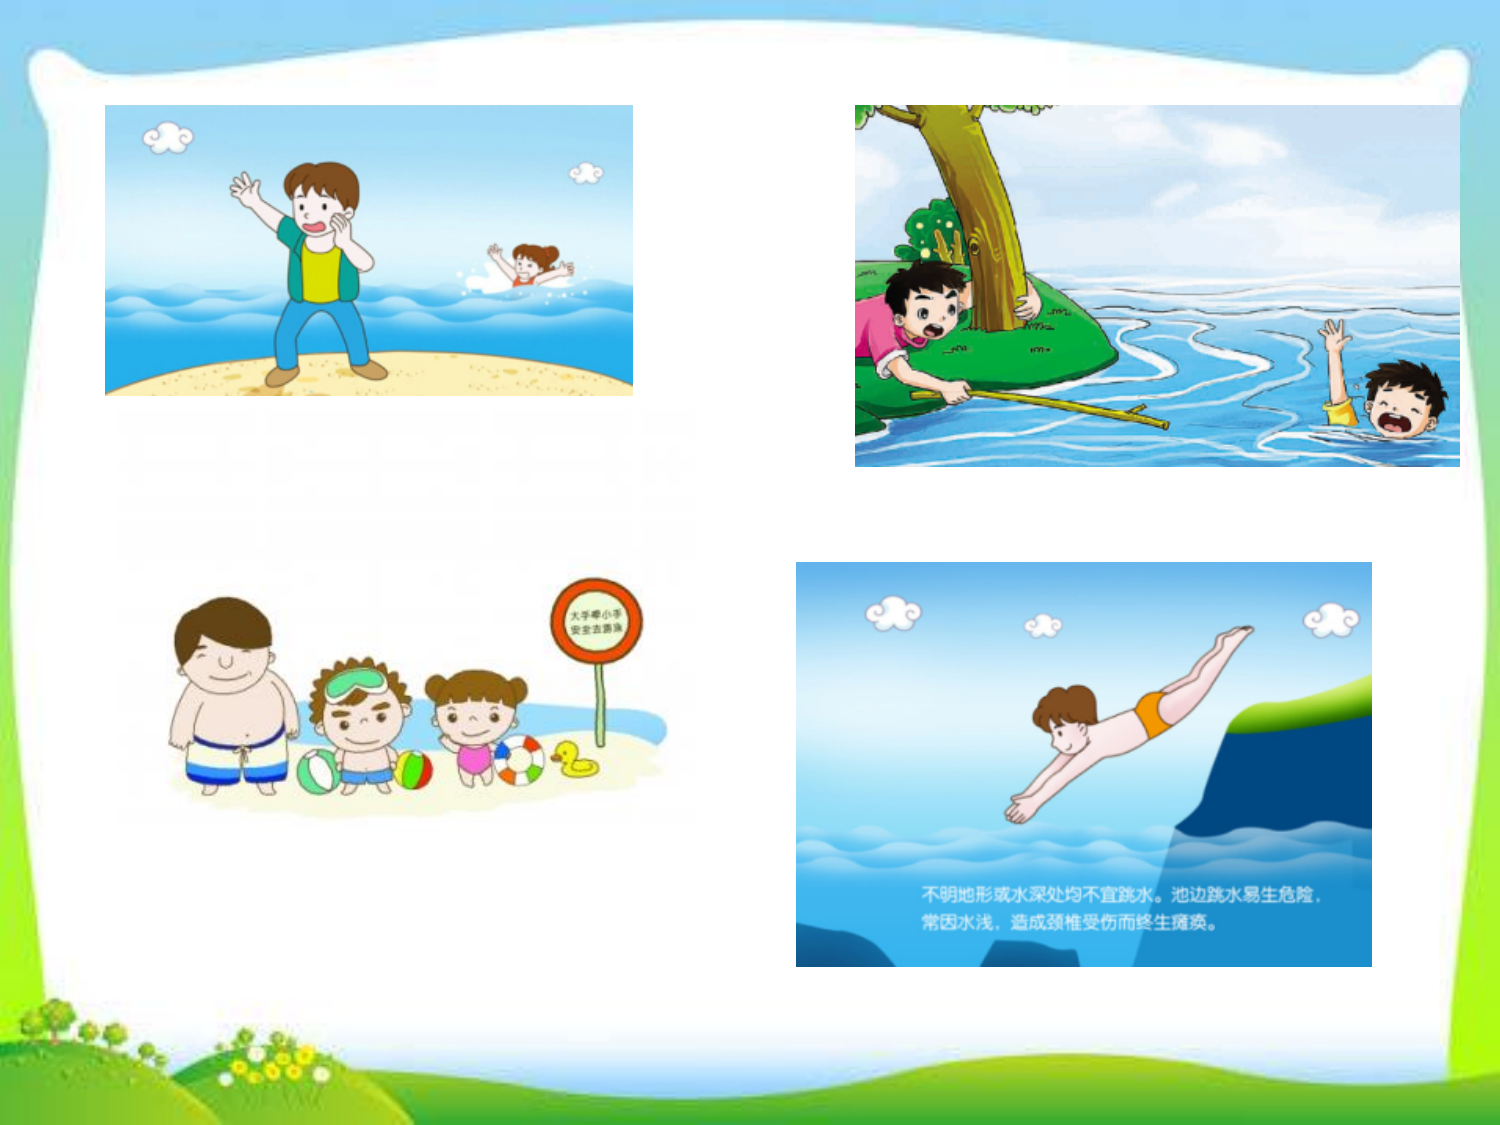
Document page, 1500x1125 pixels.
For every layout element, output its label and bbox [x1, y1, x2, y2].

picture [0, 0, 1500, 1125]
list [105, 105, 633, 396]
